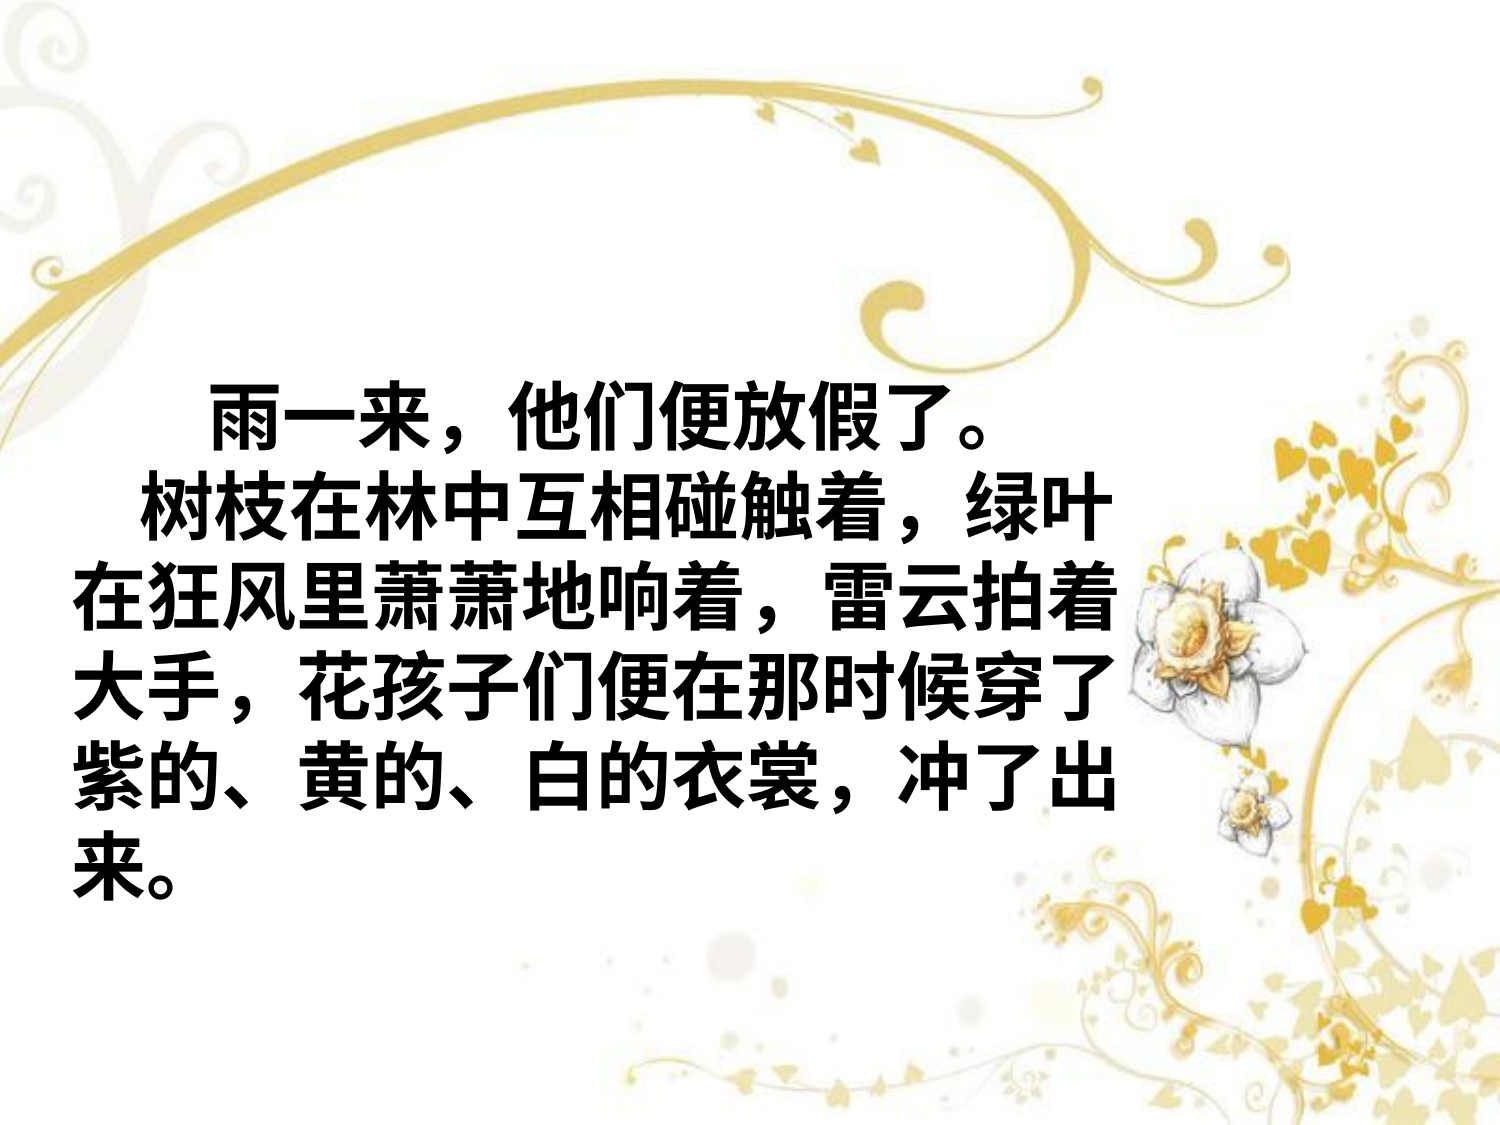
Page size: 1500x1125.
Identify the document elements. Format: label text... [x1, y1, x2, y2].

picture [0, 0, 1500, 1125]
list 雨一来，他们便放假了。 树枝在林中互相碰触着，绿叶在狂风里萧萧地响着，雷云拍着大手，花孩子们便在那时候穿了紫的、黄的、白的衣裳，冲了出来。 [0, 302, 1182, 1045]
